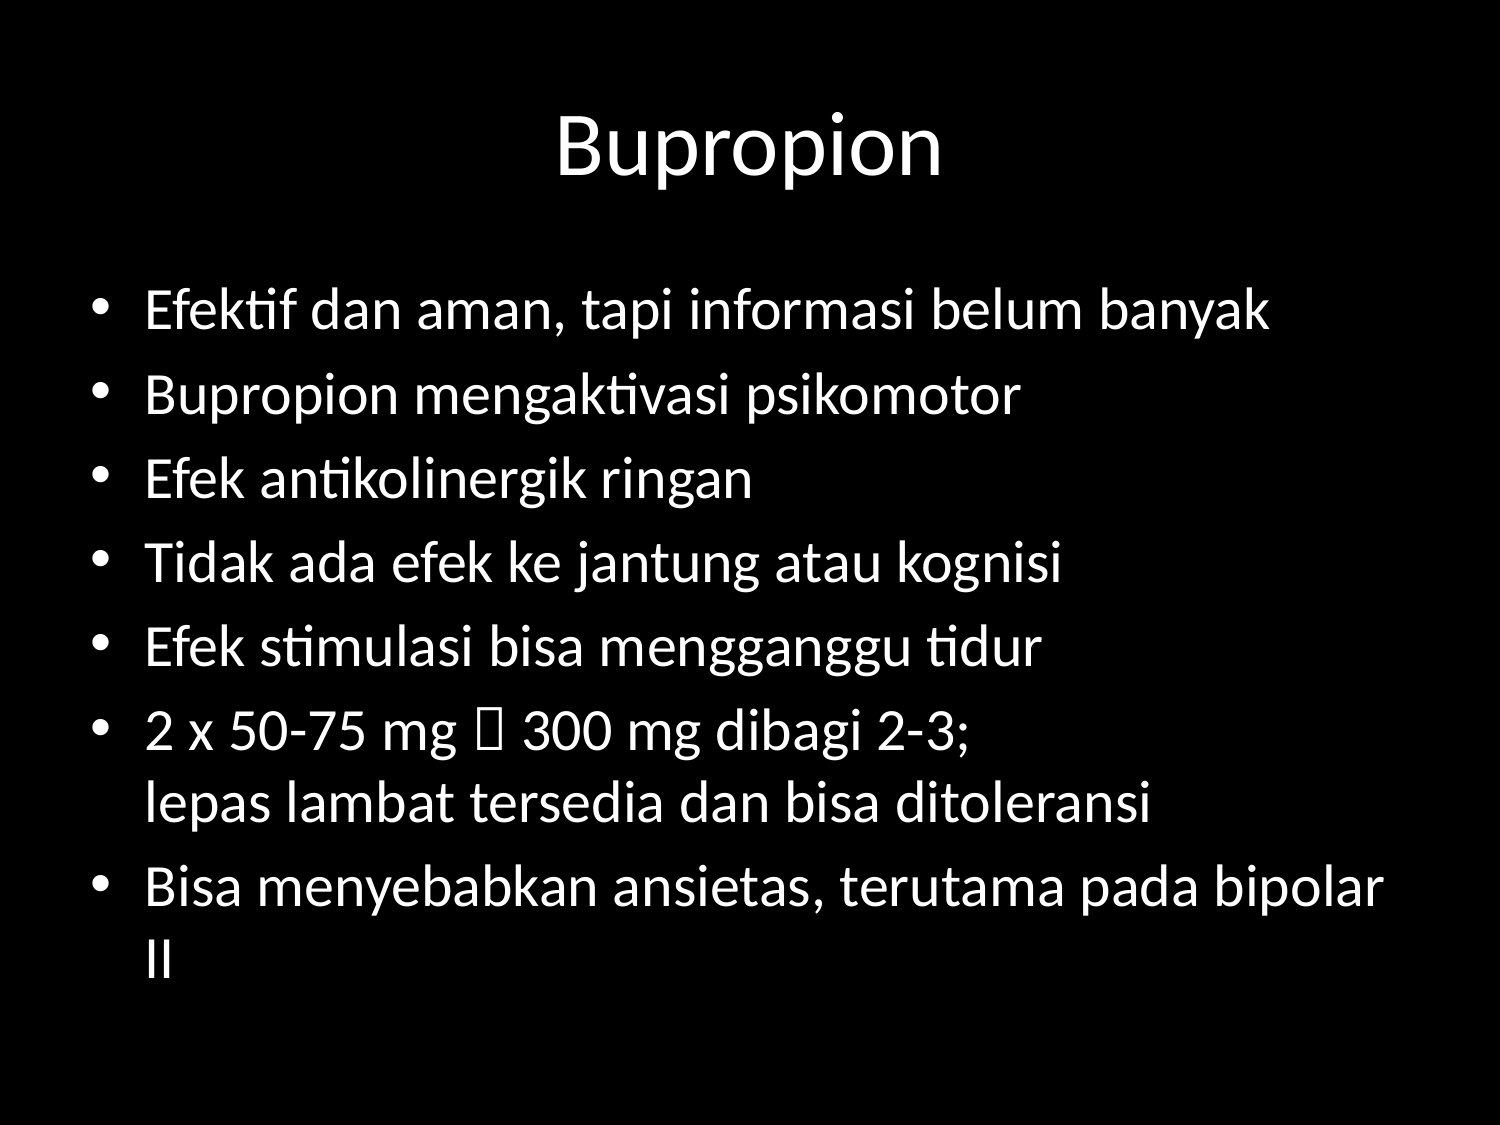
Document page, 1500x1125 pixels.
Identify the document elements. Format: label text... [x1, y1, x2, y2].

title Bupropion [75, 45, 1425, 233]
list Efektif dan aman, tapi informasi belum banyak Bupropion mengaktivasi psikomotor Efek antikolinergik ringan Tidak ada efek ke jantung atau kognisi Efek stimulasi bisa mengganggu tidur 2 x 50-75 mg  300 mg dibagi 2-3; lepas lambat tersedia dan bisa ditoleransi Bisa menyebabkan ansietas, terutama pada bipolar II [75, 262, 1425, 1005]
